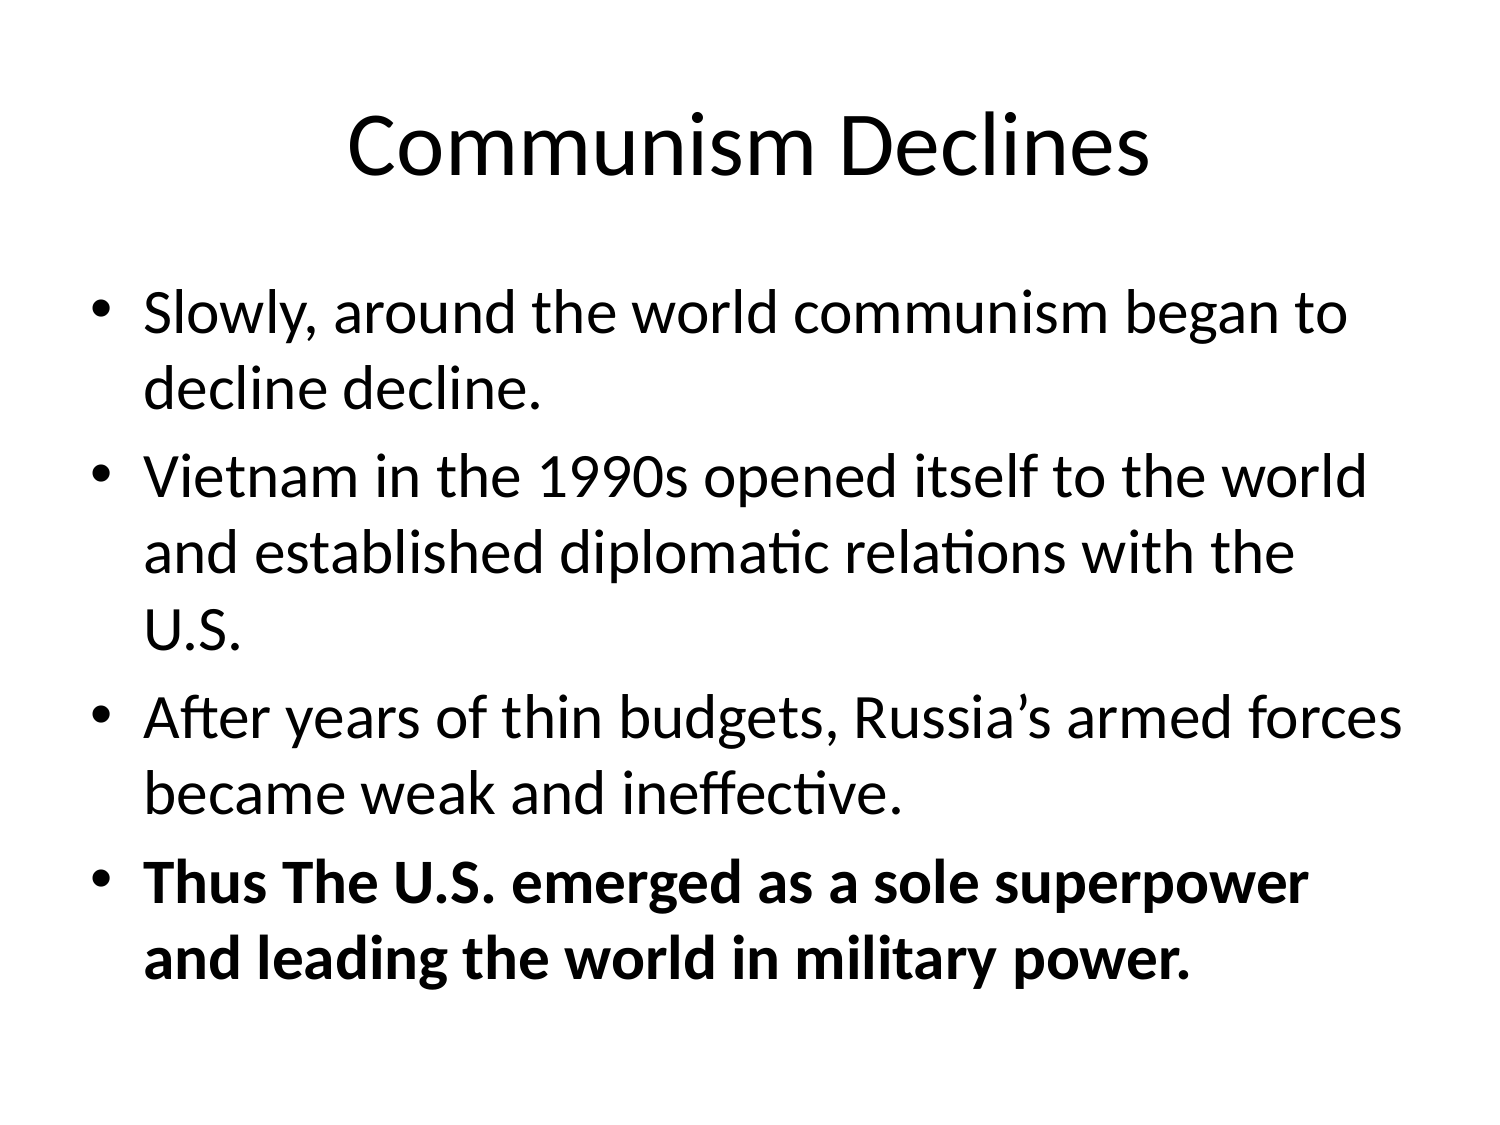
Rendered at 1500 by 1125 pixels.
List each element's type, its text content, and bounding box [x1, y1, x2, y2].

list Slowly, around the world communism began to decline decline. Vietnam in the 1990s opened itself to the world and established diplomatic relations with the U.S. After years of thin budgets, Russia’s armed forces became weak and ineffective. Thus The U.S. emerged as a sole superpower and leading the world in military power. [75, 262, 1425, 1005]
title Communism Declines [75, 45, 1425, 233]
